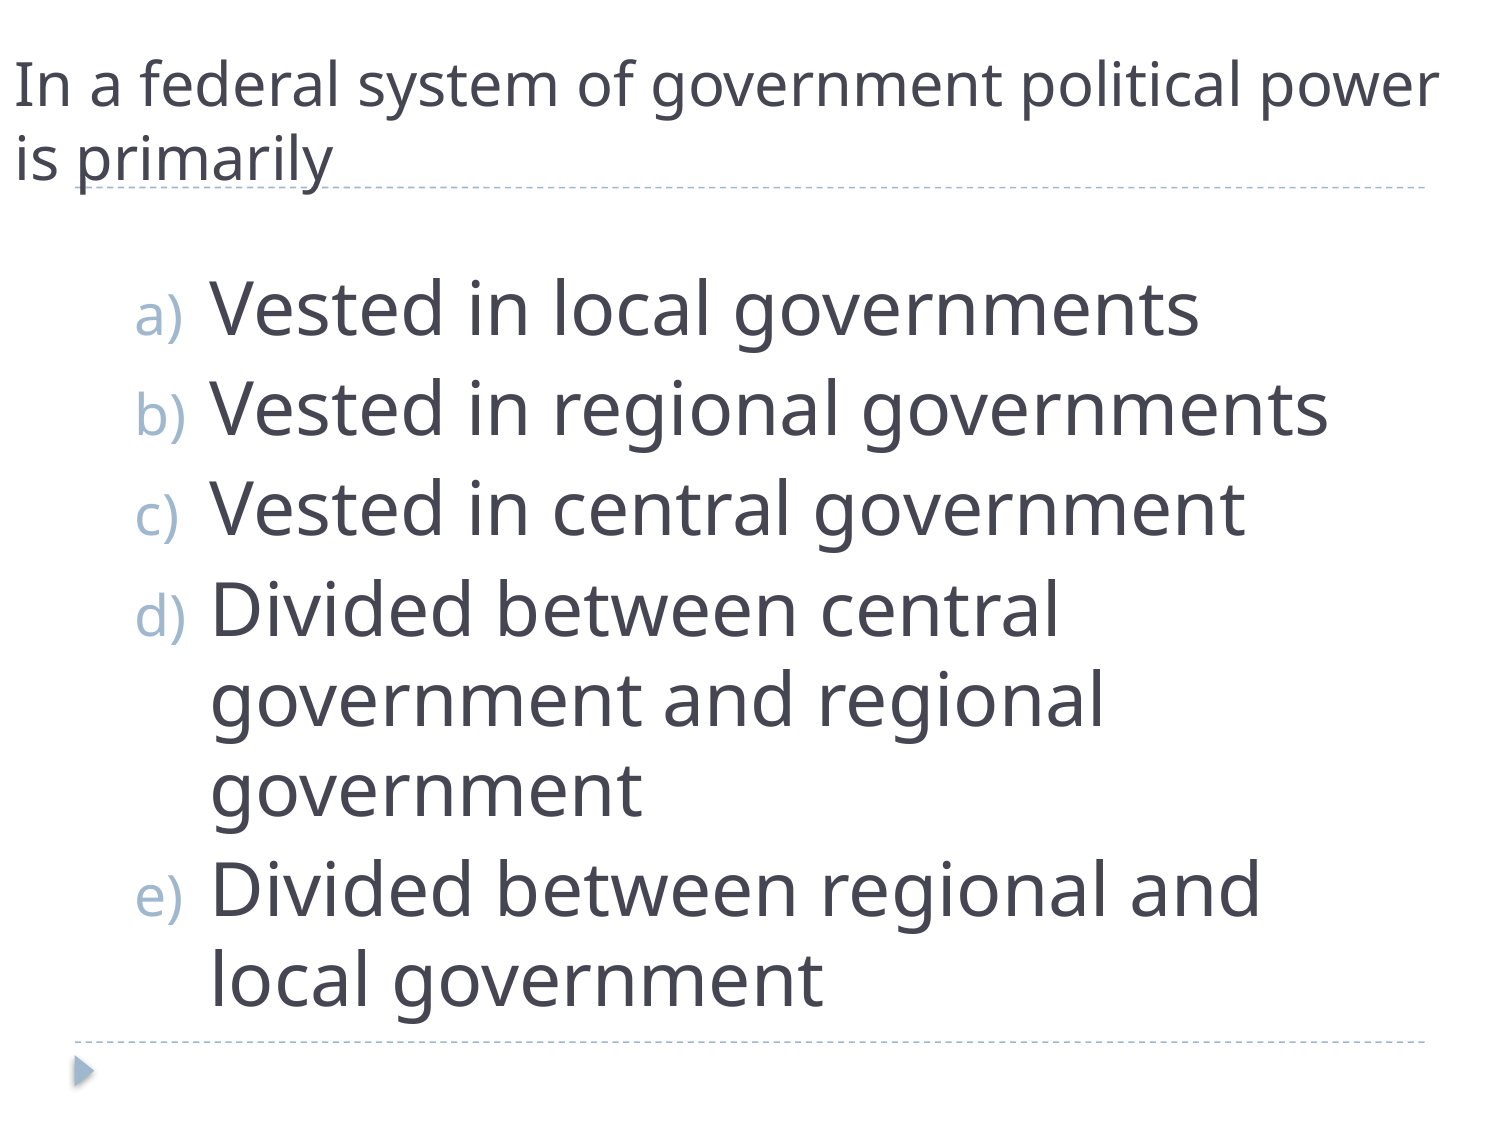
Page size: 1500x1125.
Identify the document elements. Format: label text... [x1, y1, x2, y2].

title In a federal system of government political power is primarily [0, 37, 1500, 200]
list Vested in local governments Vested in regional governments Vested in central government Divided between central government and regional government Divided between regional and local government [75, 252, 1425, 1063]
